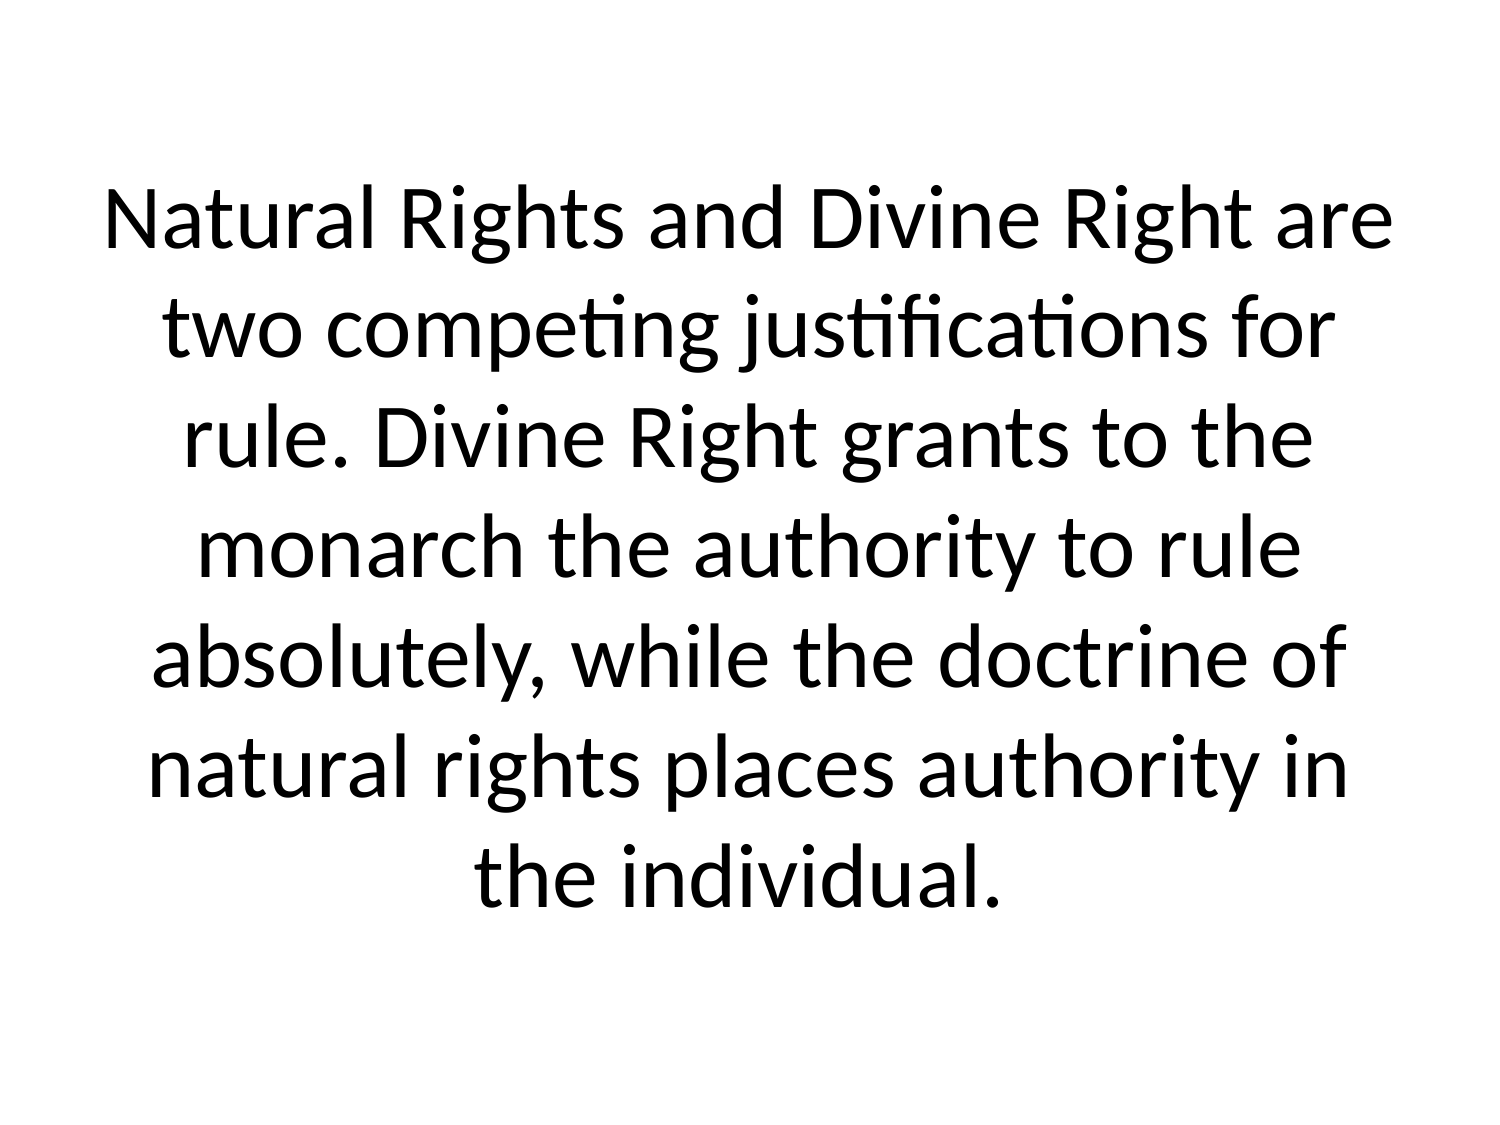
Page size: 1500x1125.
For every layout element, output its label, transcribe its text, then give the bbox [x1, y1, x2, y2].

title Natural Rights and Divine Right are two competing justifications for rule. Divine Right grants to the monarch the authority to rule absolutely, while the doctrine of natural rights places authority in the individual. [74, 44, 1426, 1038]
